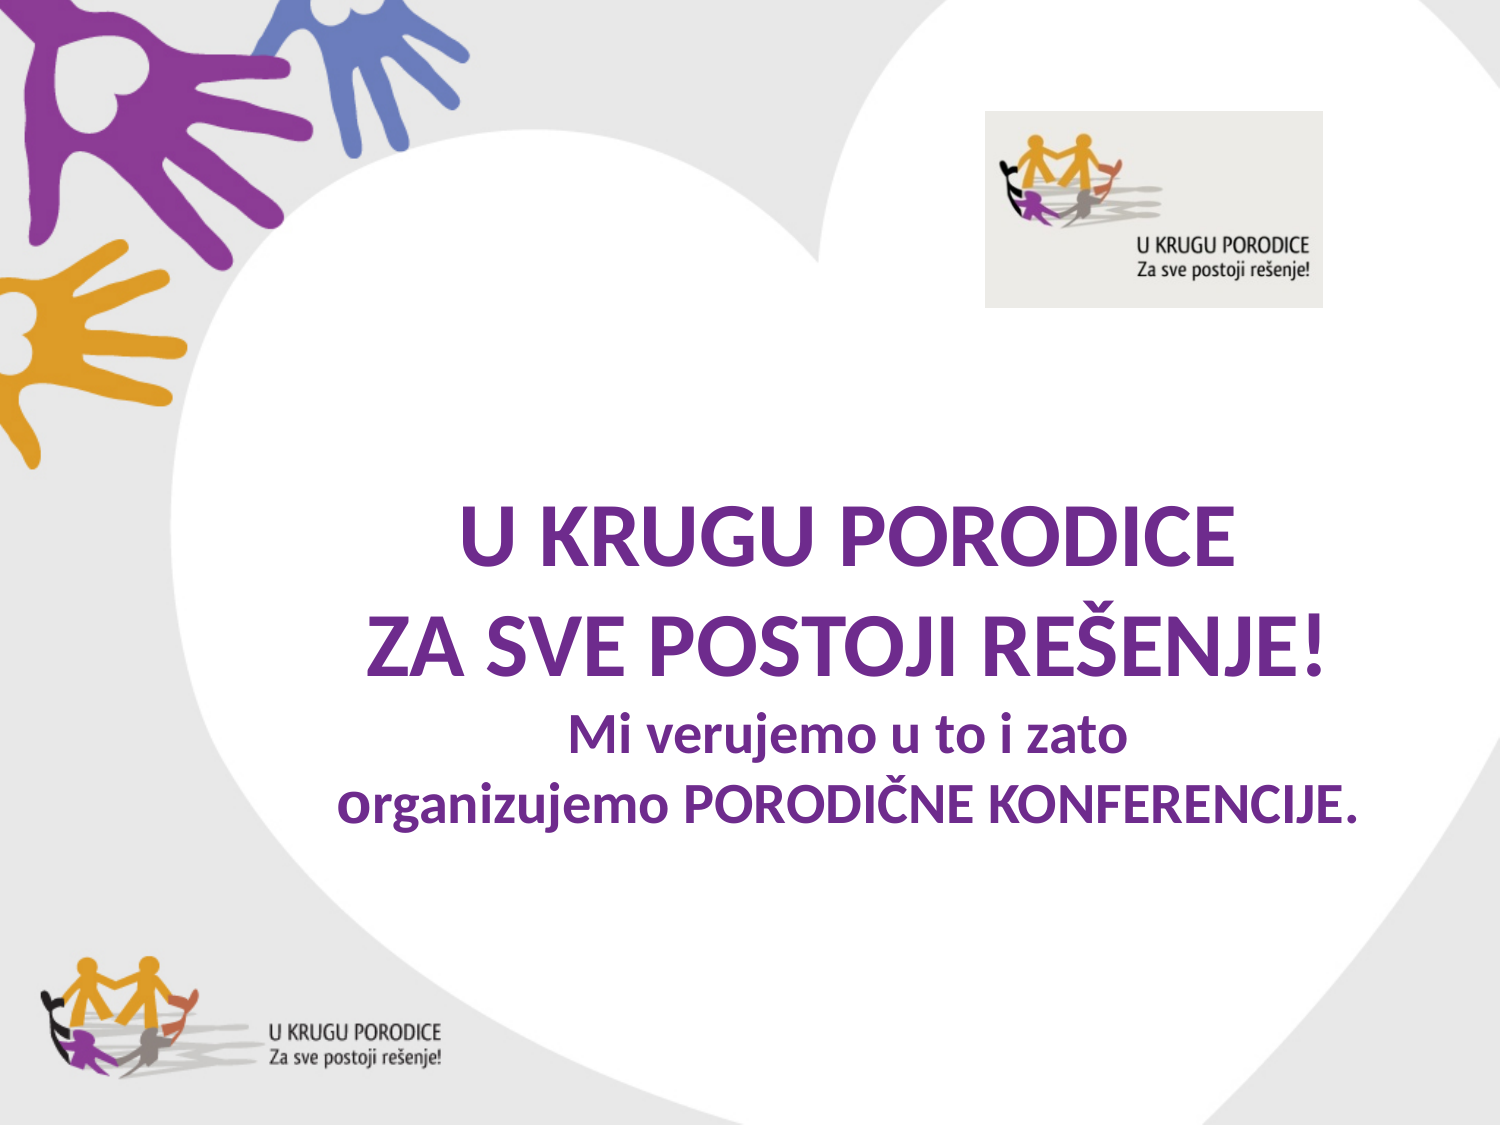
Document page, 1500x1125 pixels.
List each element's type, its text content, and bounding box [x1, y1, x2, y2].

title U KRUGU PORODICE ZA SVE POSTOJI REŠENJE! Mi verujemo u to i zato organizujemo PORODIČNE KONFERENCIJE. [238, 329, 1459, 941]
picture [0, 0, 1500, 1125]
